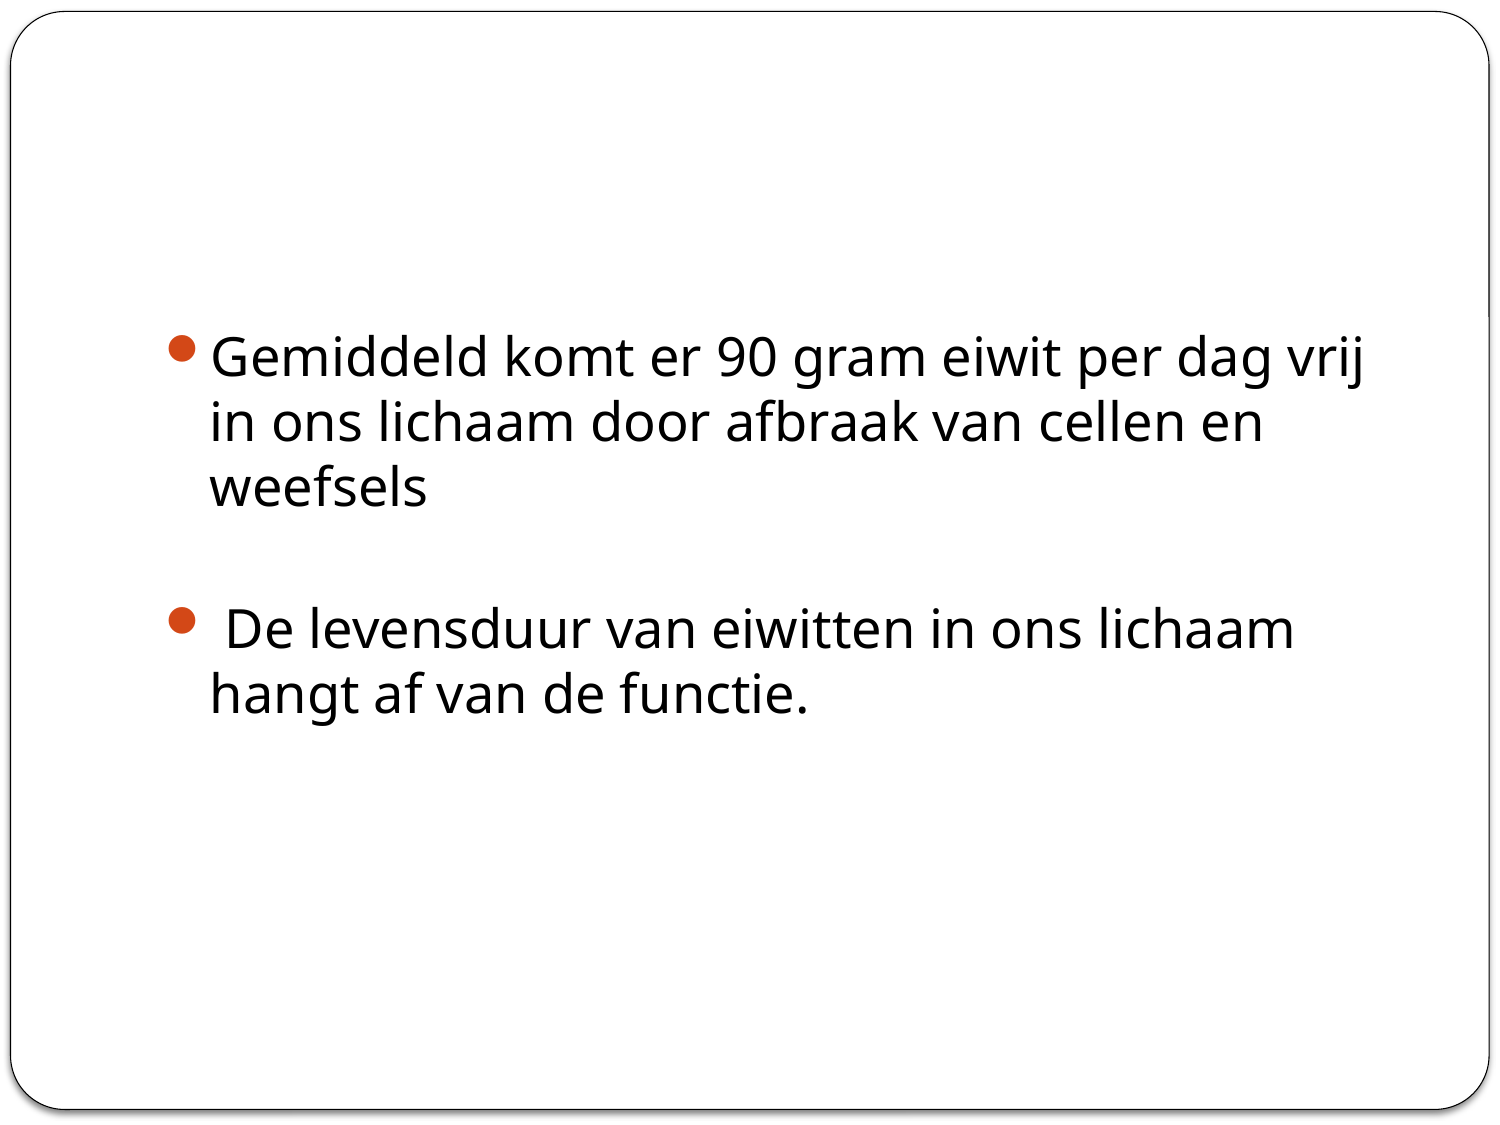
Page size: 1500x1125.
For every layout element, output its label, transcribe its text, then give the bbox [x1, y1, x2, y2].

list Gemiddeld komt er 90 gram eiwit per dag vrij in ons lichaam door afbraak van cellen en weefsels De levensduur van eiwitten in ons lichaam hangt af van de functie. [150, 237, 1425, 988]
